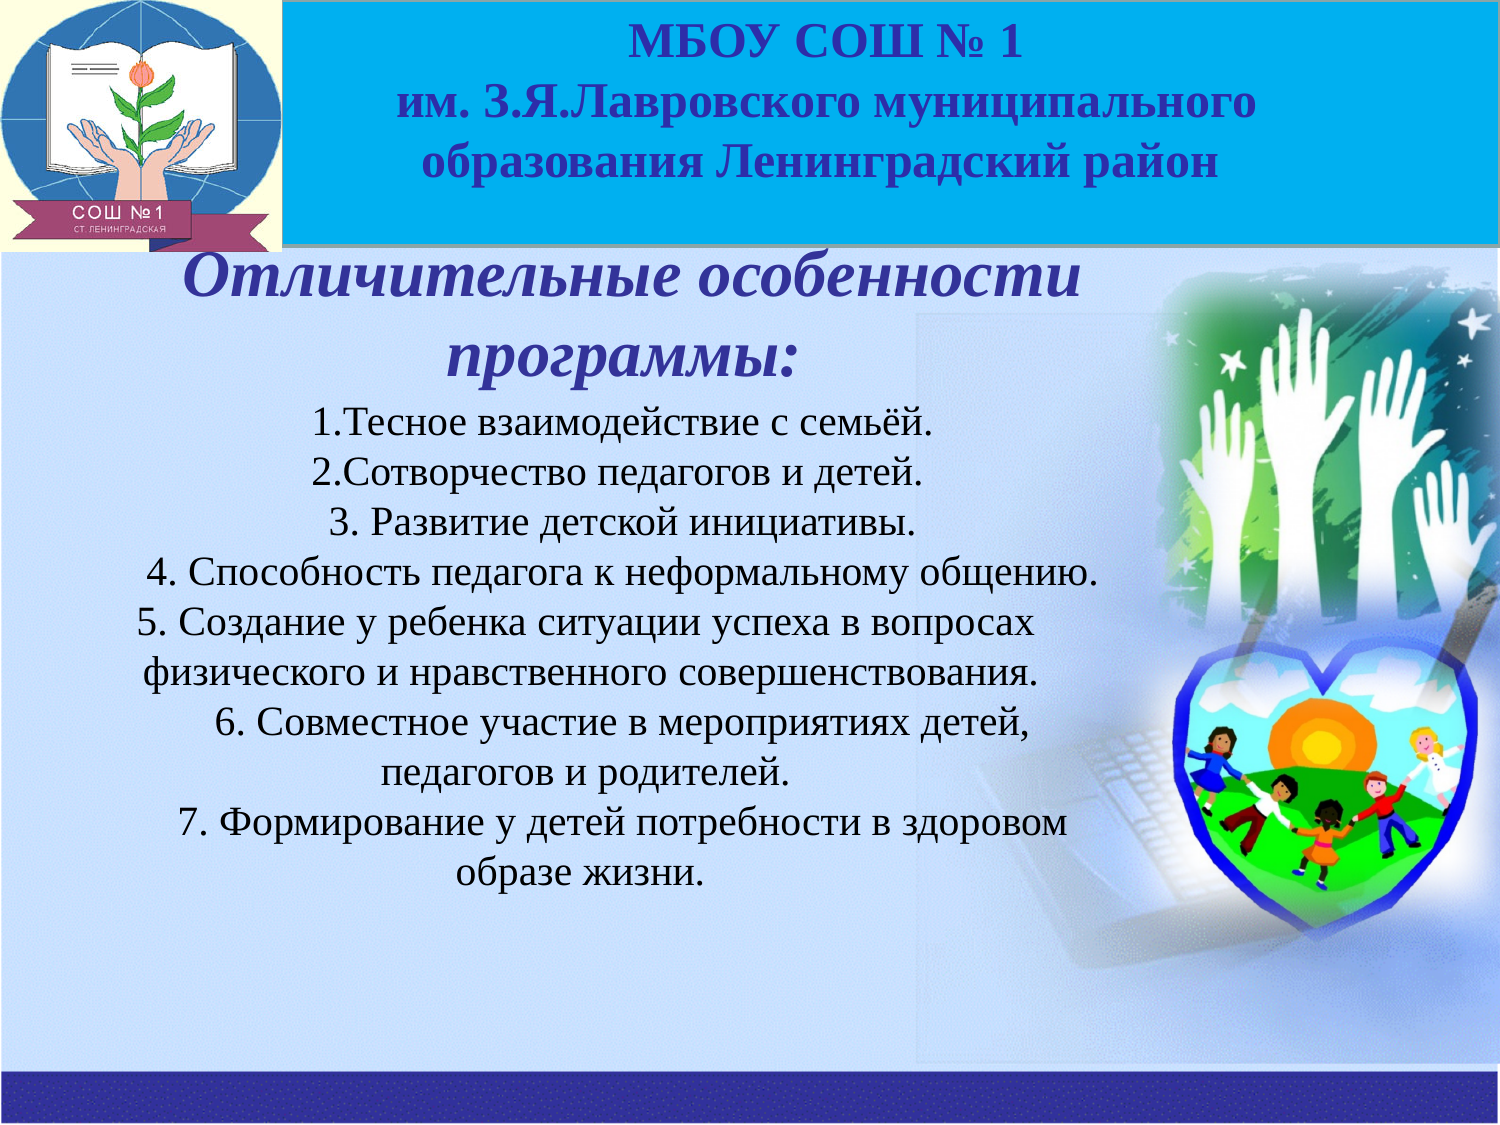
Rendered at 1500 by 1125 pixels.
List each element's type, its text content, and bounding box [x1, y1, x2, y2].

picture [0, 0, 1500, 1125]
text_box Отличительные особенности программы: [35, 222, 1231, 1005]
text_box МБОУ СОШ № 1 им. З.Я.Лавровского муниципального образования Ленинградский район [368, 0, 1285, 195]
text_box 1.Тесное взаимодействие с семьёй. 2.Сотворчество педагогов и детей. 3. Развитие детской инициативы. 4. Способность педагога к неформальному общению. 5. Создание у ребенка ситуации успеха в вопросах физического и нравственного совершенствования. 6. Совместное участие в мероприятиях детей, педагогов и родителей. 7. Формирование у детей потребности в здоровом образе жизни. [46, 386, 1125, 1062]
text_box [282, 0, 1500, 244]
